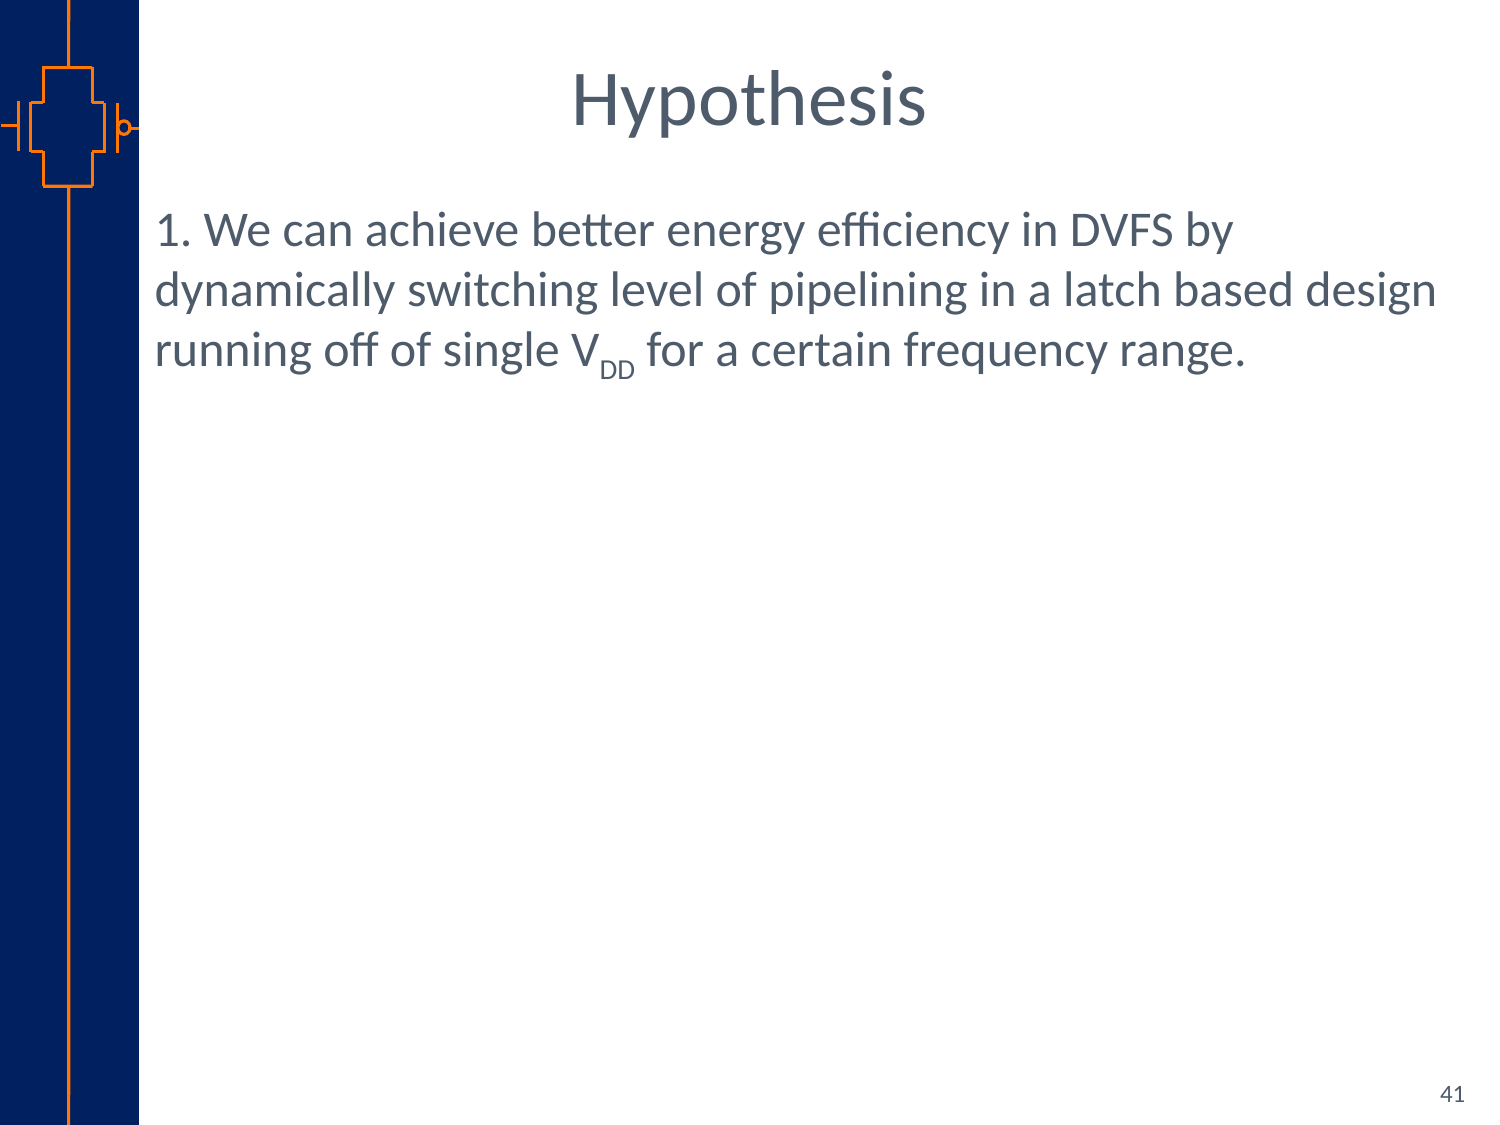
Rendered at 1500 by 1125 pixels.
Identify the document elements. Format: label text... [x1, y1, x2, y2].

text_box 1. We can achieve better energy efficiency in DVFS by dynamically switching level of pipelining in a latch based design running off of single VDD for a certain frequency range. [139, 189, 1500, 393]
slide_number 41 [1425, 1062, 1488, 1123]
text_box [0, 924, 1500, 1125]
text_box Hypothesis [0, 38, 1500, 149]
